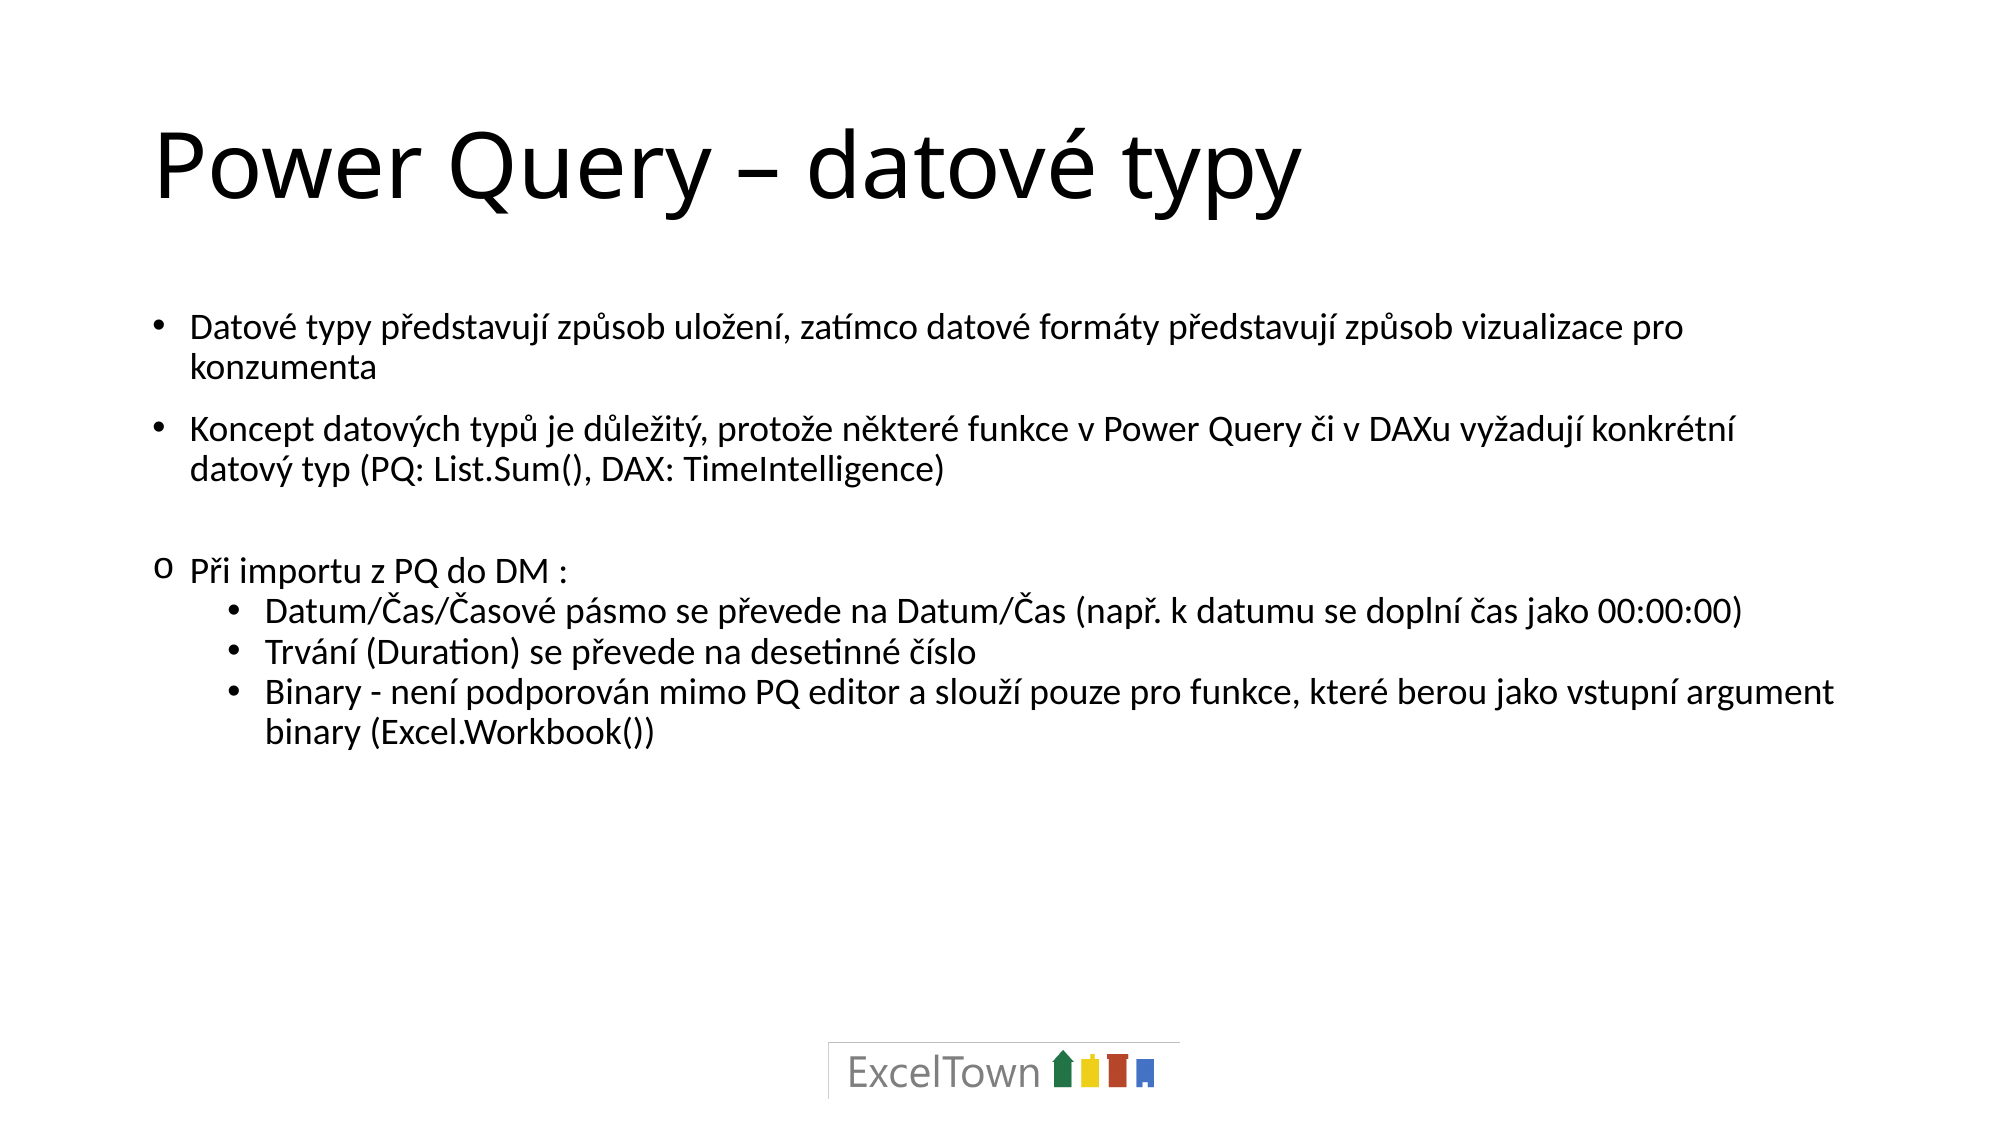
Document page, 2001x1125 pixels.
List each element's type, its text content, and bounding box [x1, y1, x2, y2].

list Datové typy představují způsob uložení, zatímco datové formáty představují způsob vizualizace pro konzumenta Koncept datových typů je důležitý, protože některé funkce v Power Query či v DAXu vyžadují konkrétní datový typ (PQ: List.Sum(), DAX: TimeIntelligence) Při importu z PQ do DM : Datum/Čas/Časové pásmo se převede na Datum/Čas (např. k datumu se doplní čas jako 00:00:00) Trvání (Duration) se převede na desetinné číslo Binary - není podporován mimo PQ editor a slouží pouze pro funkce, které berou jako vstupní argument binary (Excel.Workbook()) [137, 299, 1863, 1014]
title Power Query – datové typy [137, 59, 1863, 278]
picture [701, 1031, 1213, 1123]
